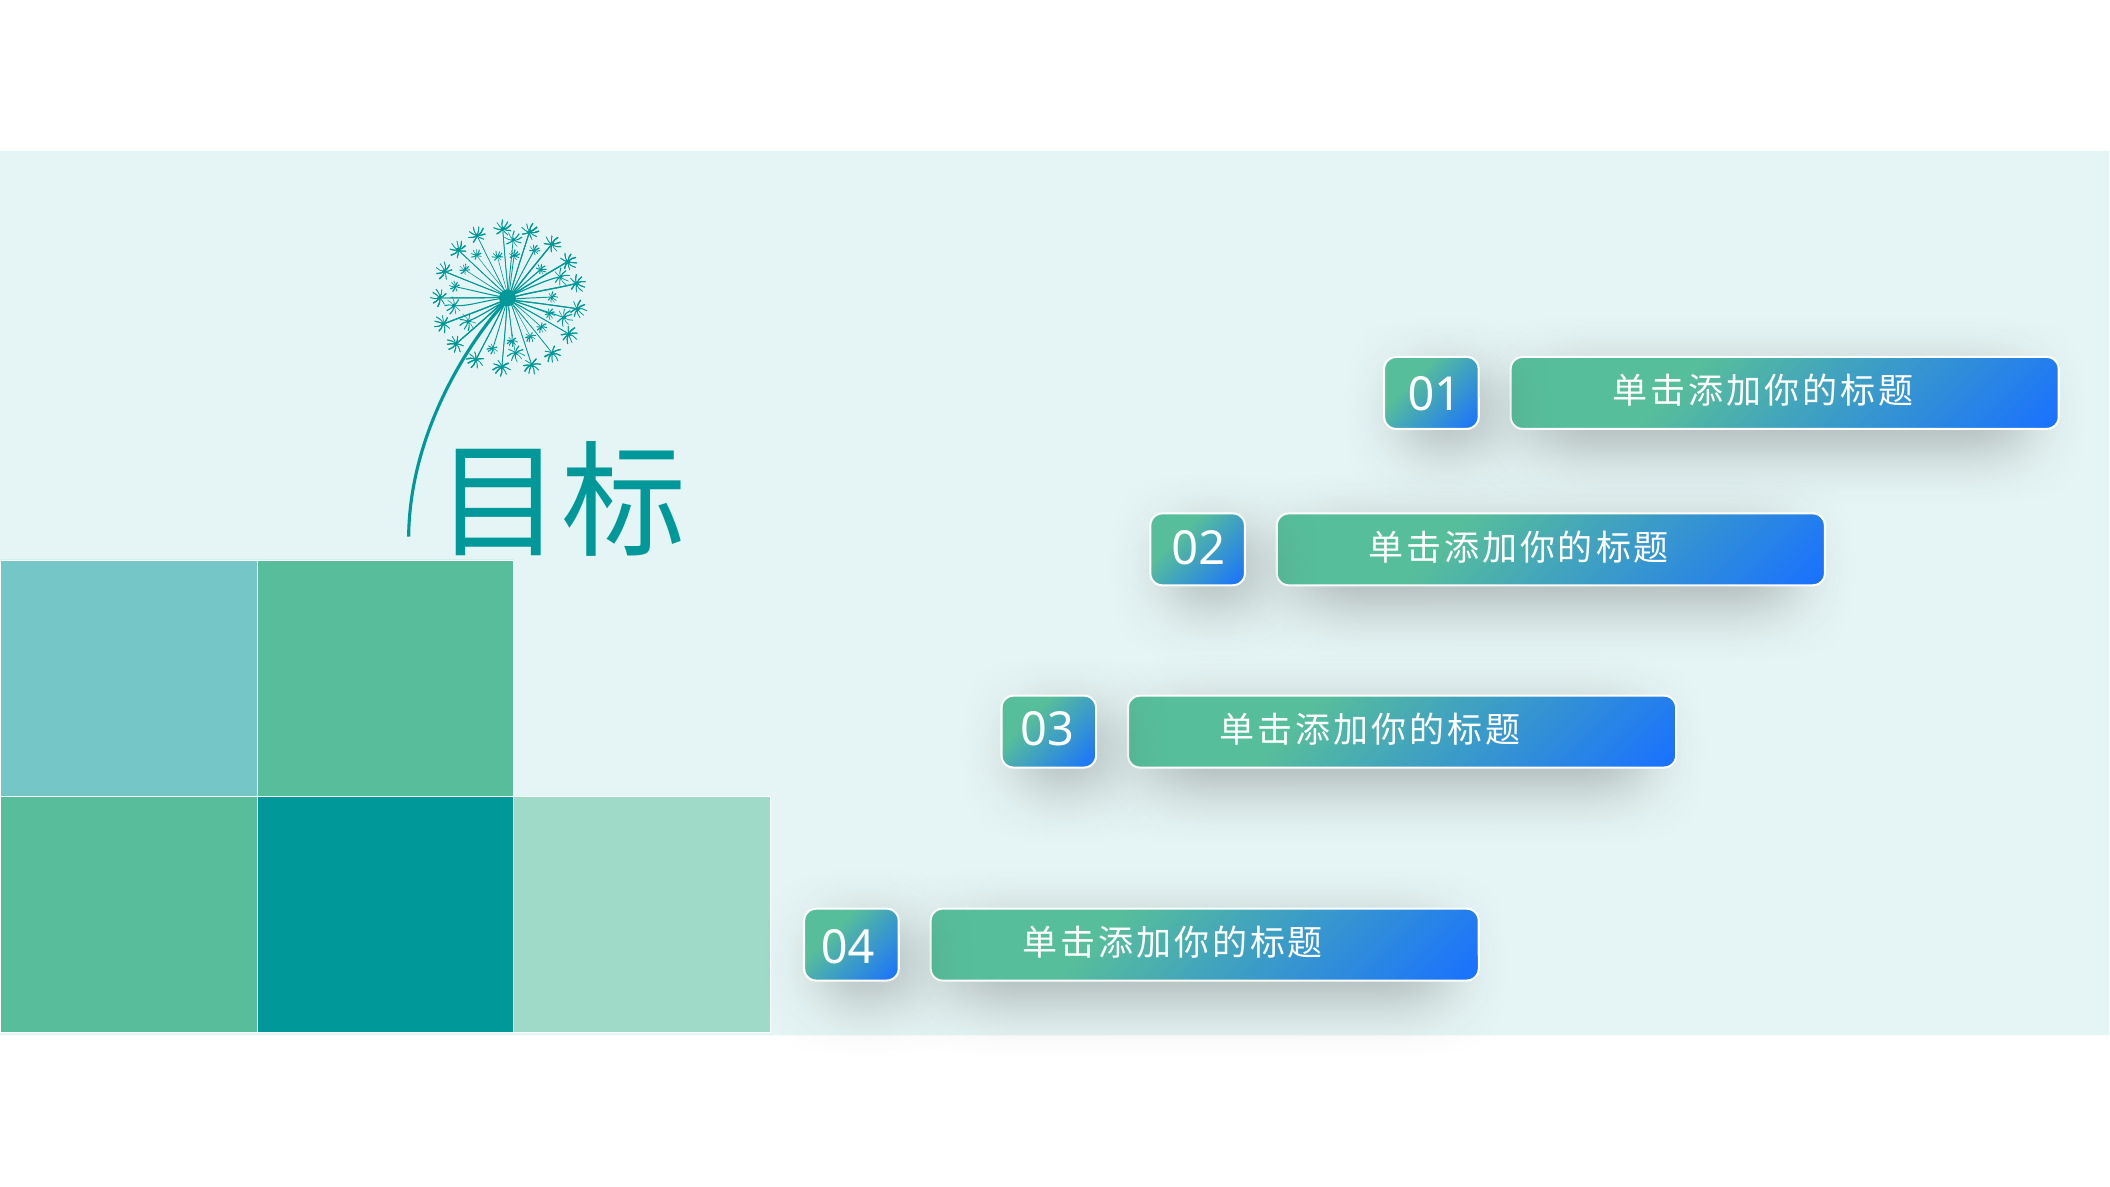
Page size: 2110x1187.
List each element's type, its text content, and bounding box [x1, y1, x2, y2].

text_box [257, 559, 514, 796]
text_box [513, 796, 770, 1032]
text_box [1127, 695, 1677, 768]
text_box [795, 908, 899, 981]
text_box [0, 796, 257, 1032]
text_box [407, 216, 568, 542]
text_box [1381, 355, 1486, 429]
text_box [1276, 513, 1825, 586]
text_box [994, 691, 1098, 768]
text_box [1145, 510, 1250, 586]
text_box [1510, 356, 2059, 429]
text_box [257, 796, 513, 1032]
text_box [930, 908, 1479, 981]
text_box [0, 150, 2110, 1036]
text_box [0, 559, 257, 796]
text_box 目标 [436, 421, 744, 573]
